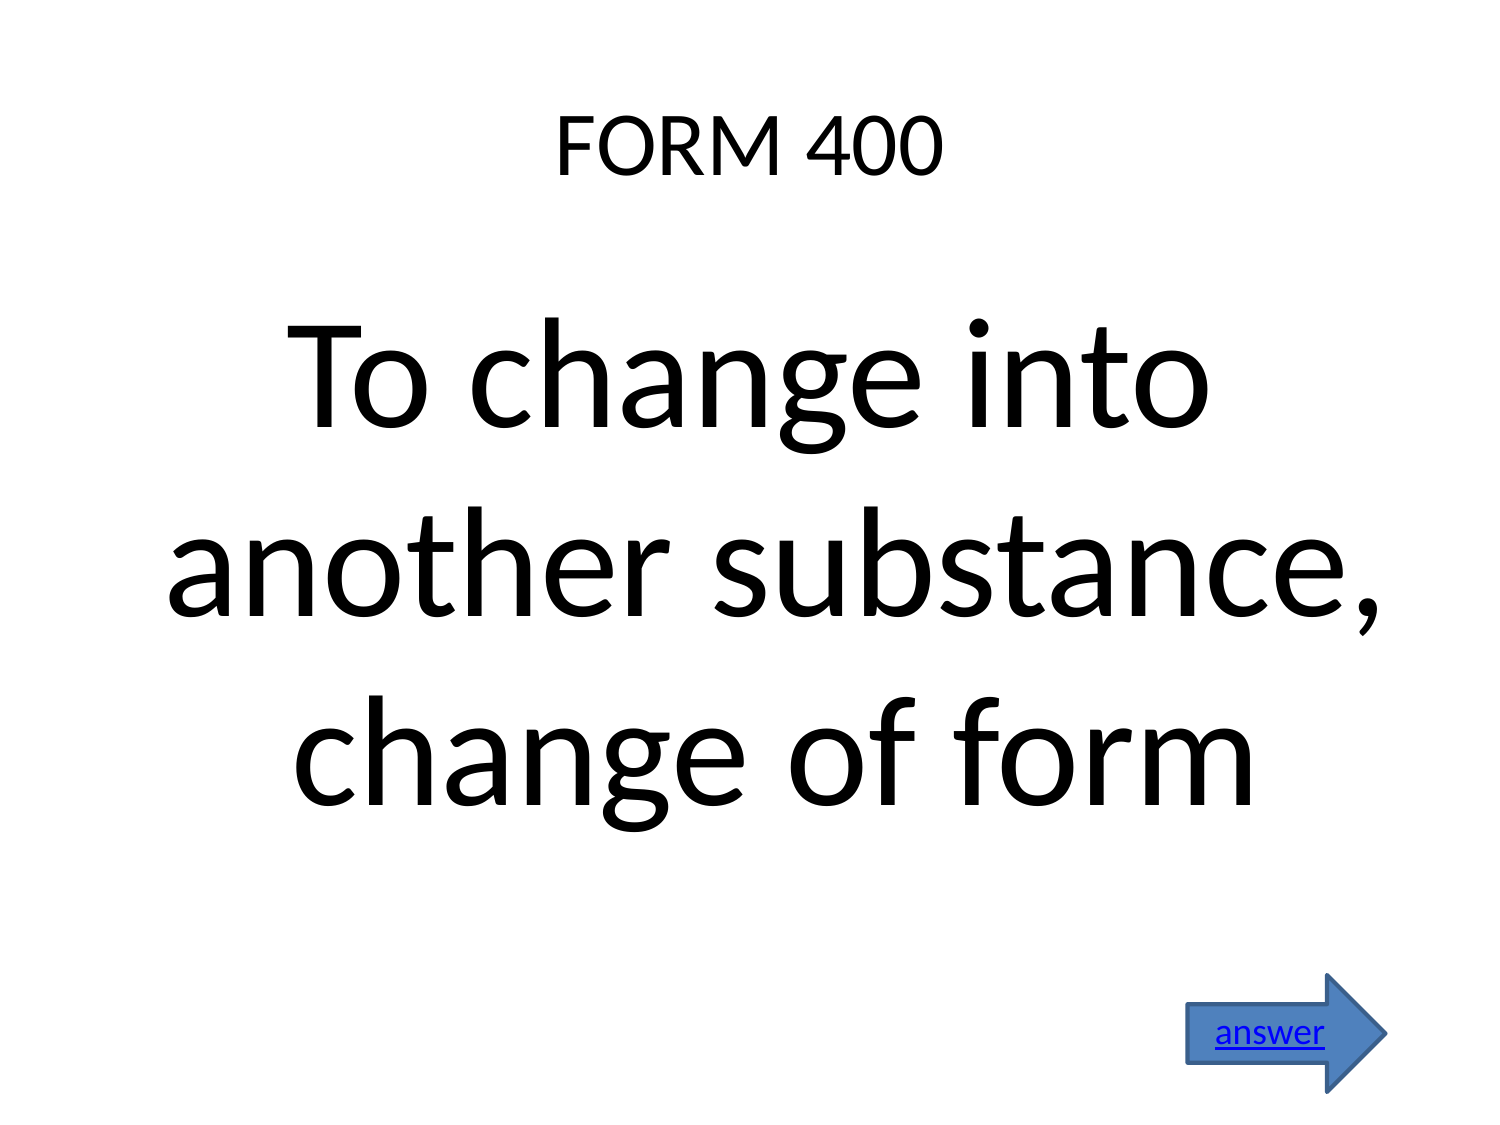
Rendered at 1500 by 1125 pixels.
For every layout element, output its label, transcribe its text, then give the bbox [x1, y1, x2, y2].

text_box [1185, 1002, 1362, 1094]
list To change into another substance, change of form [75, 262, 1425, 1005]
text_box answer [1200, 999, 1400, 1060]
text_box [1324, 973, 1354, 999]
title FORM 400 [75, 45, 1425, 233]
